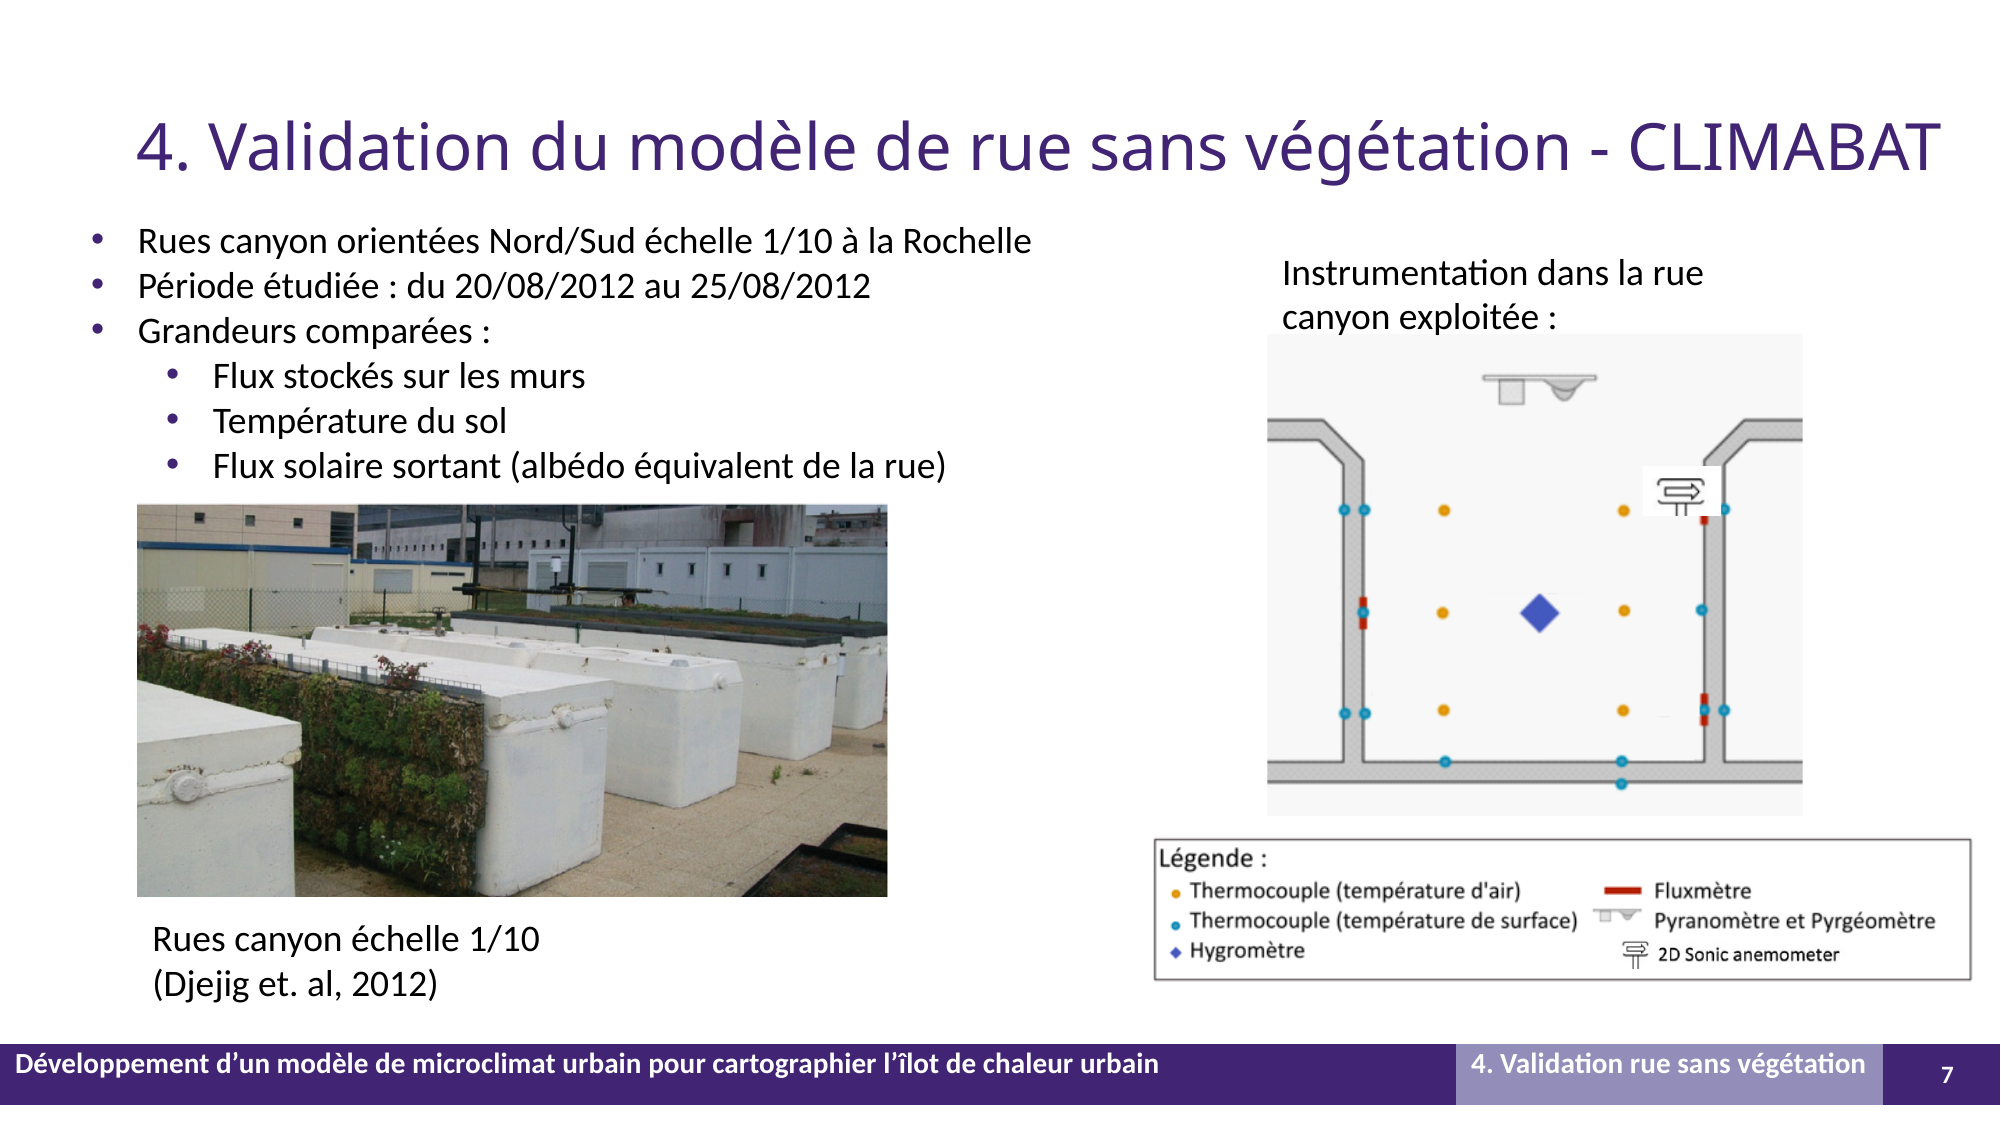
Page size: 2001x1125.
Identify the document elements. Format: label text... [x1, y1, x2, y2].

table_header [1883, 1044, 2000, 1105]
text_box Rues canyon orientées Nord/Sud échelle 1/10 à la Rochelle Période étudiée : du 20/08/2012 au 25/08/2012 Grandeurs comparées : Flux stockés sur les murs Température du sol Flux solaire sortant (albédo équivalent de la rue) [76, 208, 1294, 494]
text_box Rues canyon échelle 1/10 (Djejig et. al, 2012) [137, 906, 567, 1011]
text_box Instrumentation dans la rue canyon exploitée : [1267, 240, 1803, 333]
picture [1267, 333, 1803, 816]
table_header 4. Validation rue sans végétation [1456, 1044, 1883, 1105]
slide_number 7 [1909, 1043, 1969, 1103]
table_header Développement d’un modèle de microclimat urbain pour cartographier l’îlot de chaleur urbain [0, 1044, 1456, 1105]
title 4. Validation du modèle de rue sans végétation - CLIMABAT [121, 74, 1980, 224]
picture [137, 503, 888, 897]
picture [1139, 830, 1980, 990]
